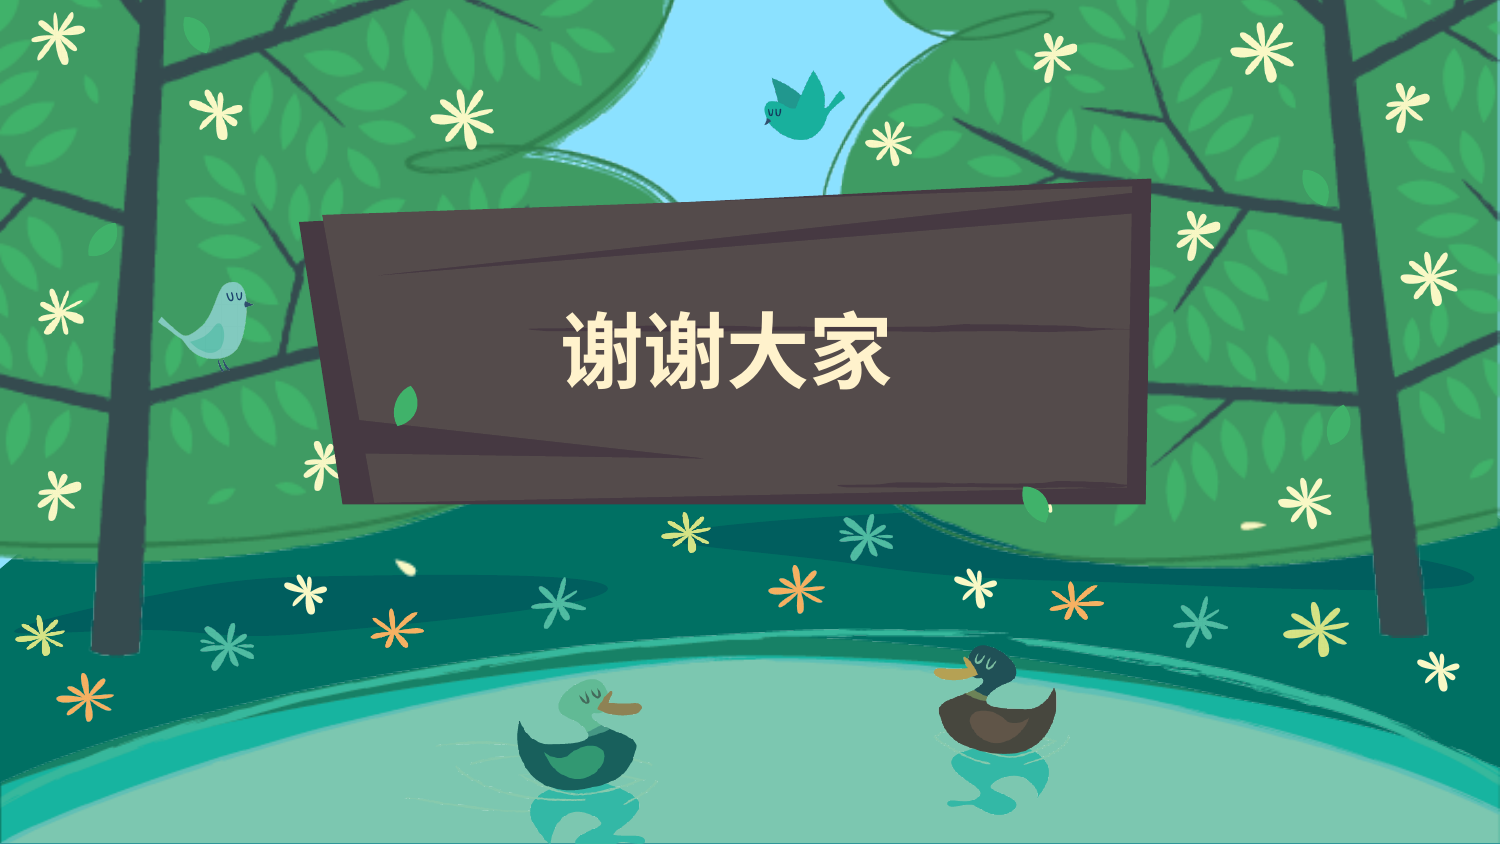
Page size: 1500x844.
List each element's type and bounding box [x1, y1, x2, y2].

text_box [298, 178, 1152, 505]
picture [0, 0, 1500, 844]
